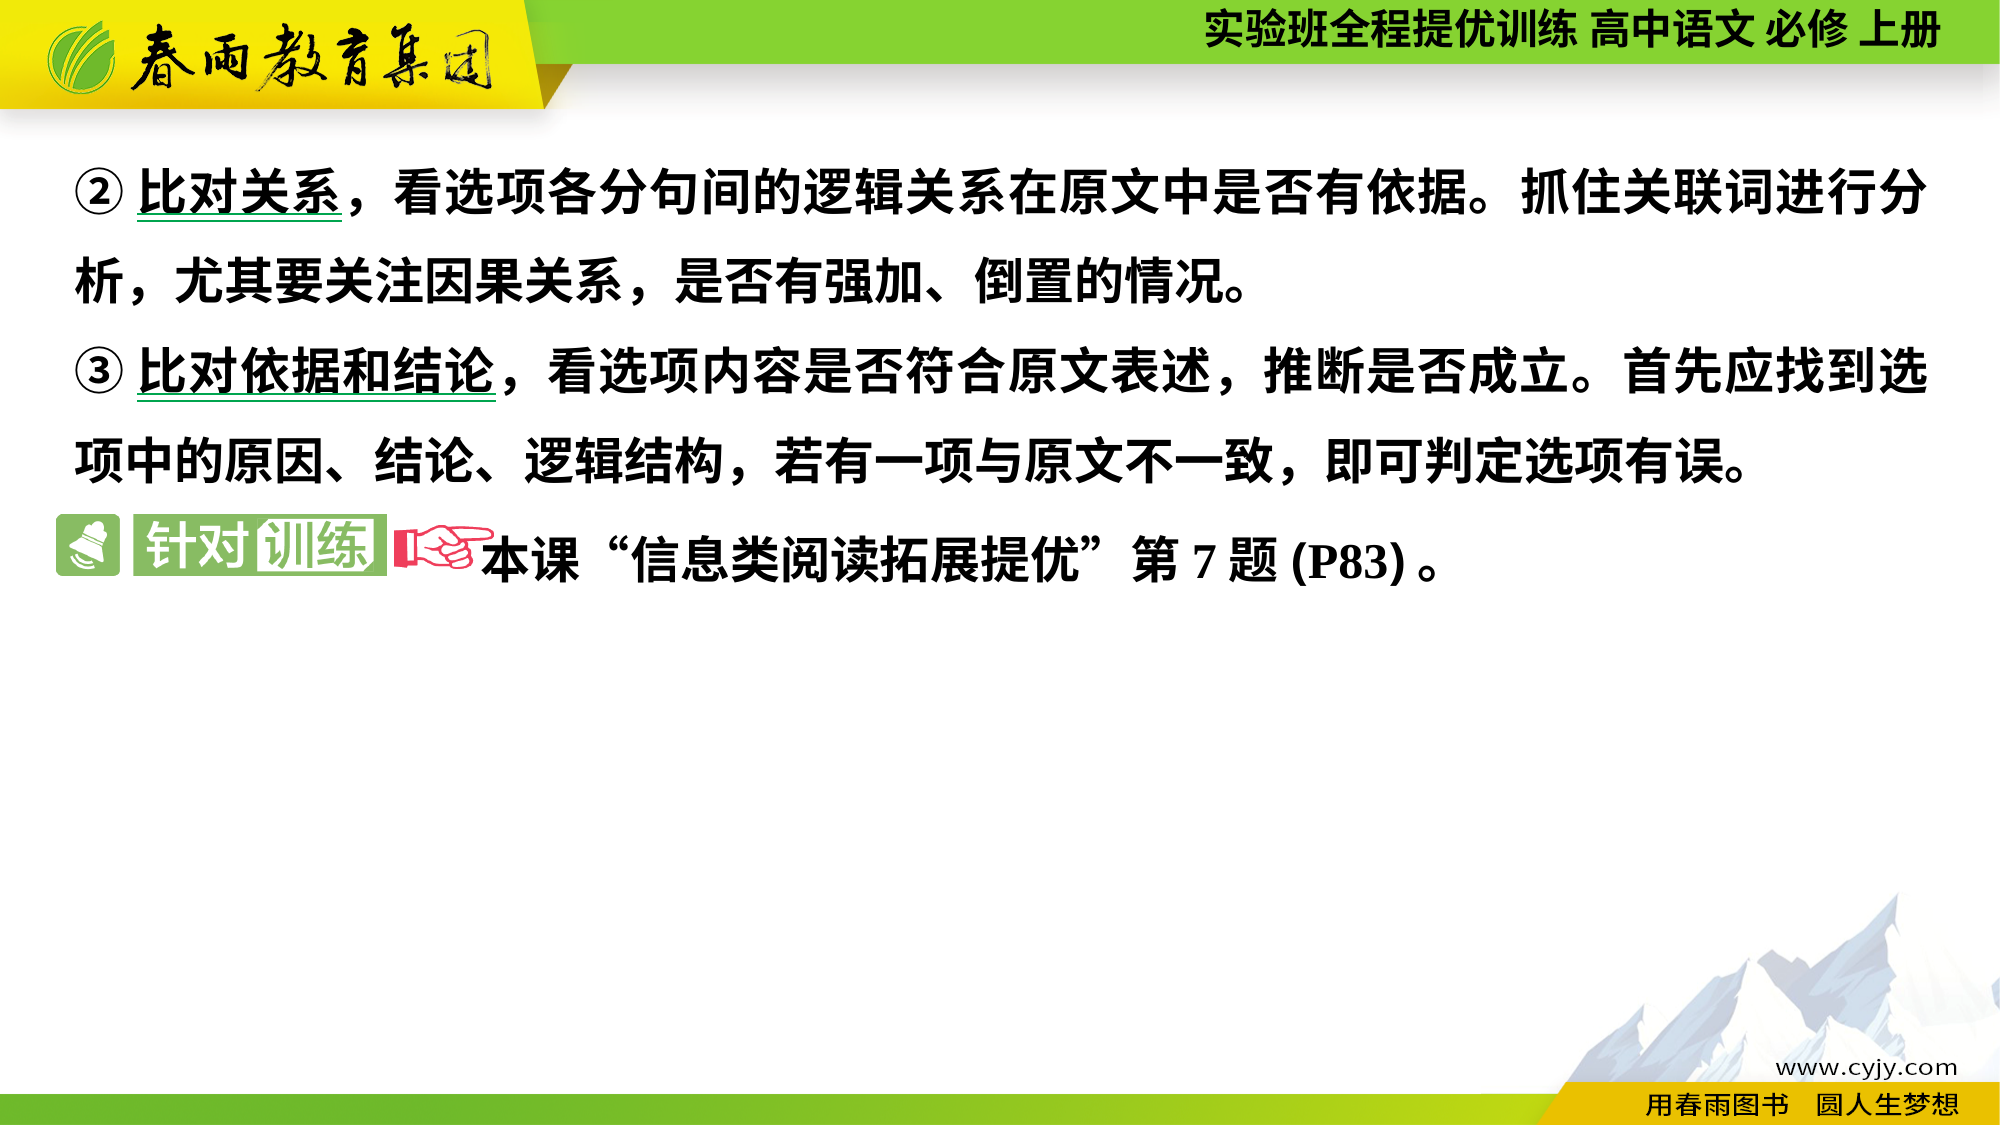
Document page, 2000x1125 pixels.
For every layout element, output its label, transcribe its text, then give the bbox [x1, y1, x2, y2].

text_box 本课“信息类阅读拓展提优”第7题(P83)。 [59, 491, 1944, 597]
list ②比对关系，看选项各分句间的逻辑关系在原文中是否有依据。抓住关联词进行分析，尤其要关注因果关系，是否有强加、倒置的情况。 ③比对依据和结论，看选项内容是否符合原文表述，推断是否成立。首先应找到选项中的原因、结论、逻辑结构，若有一项与原文不一致，即可判定选项有误。 [59, 122, 1944, 491]
picture [0, 0, 2000, 1125]
